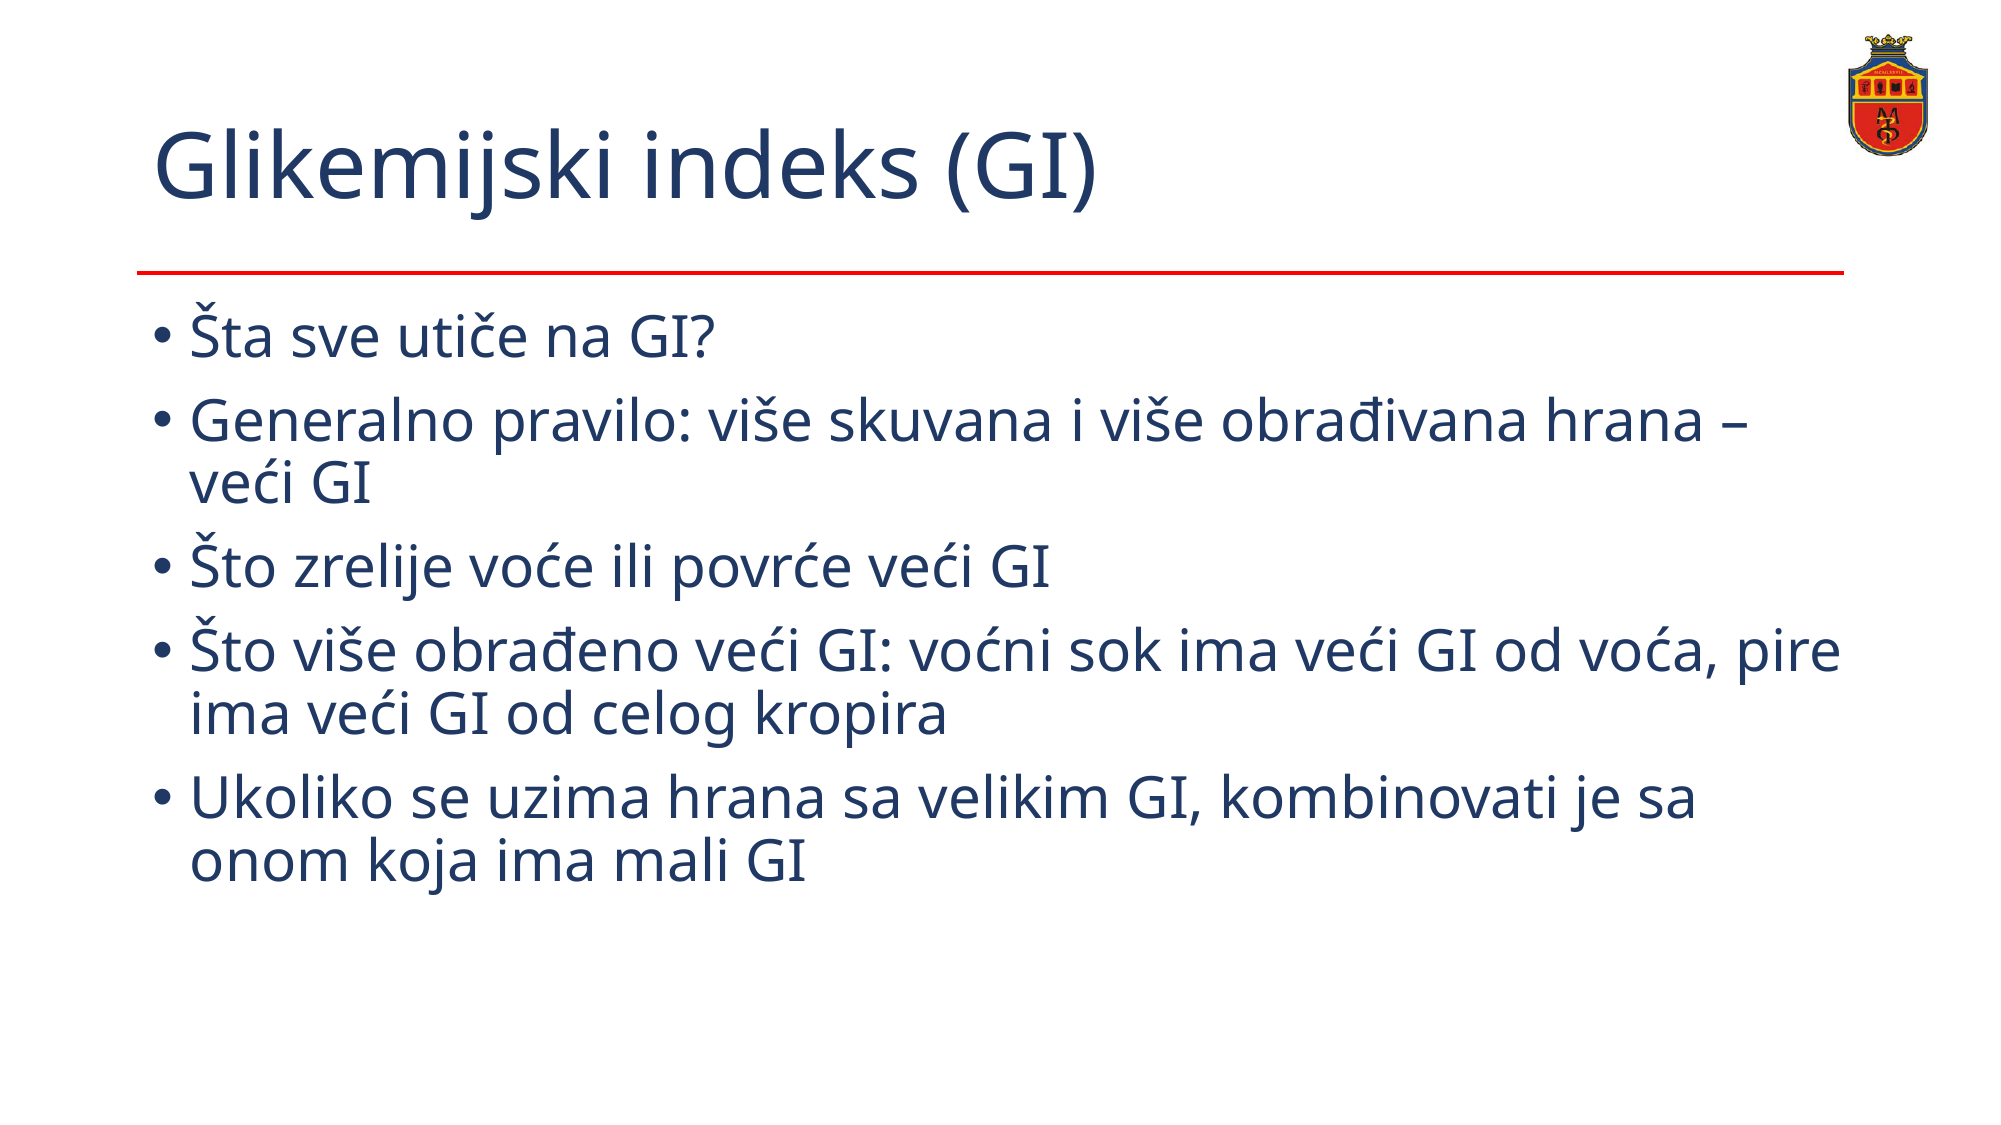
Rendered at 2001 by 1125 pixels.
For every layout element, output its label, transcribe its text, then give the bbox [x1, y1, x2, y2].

title Glikemijski indeks (GI) [137, 59, 1863, 278]
picture [1794, 16, 1969, 189]
list Šta sve utiče na GI? Generalno pravilo: više skuvana i više obrađivana hrana – veći GI Što zrelije voće ili povrće veći GI Što više obrađeno veći GI: voćni sok ima veći GI od voća, pire ima veći GI od celog kropira Ukoliko se uzima hrana sa velikim GI, kombinovati je sa onom koja ima mali GI [137, 299, 1863, 1014]
